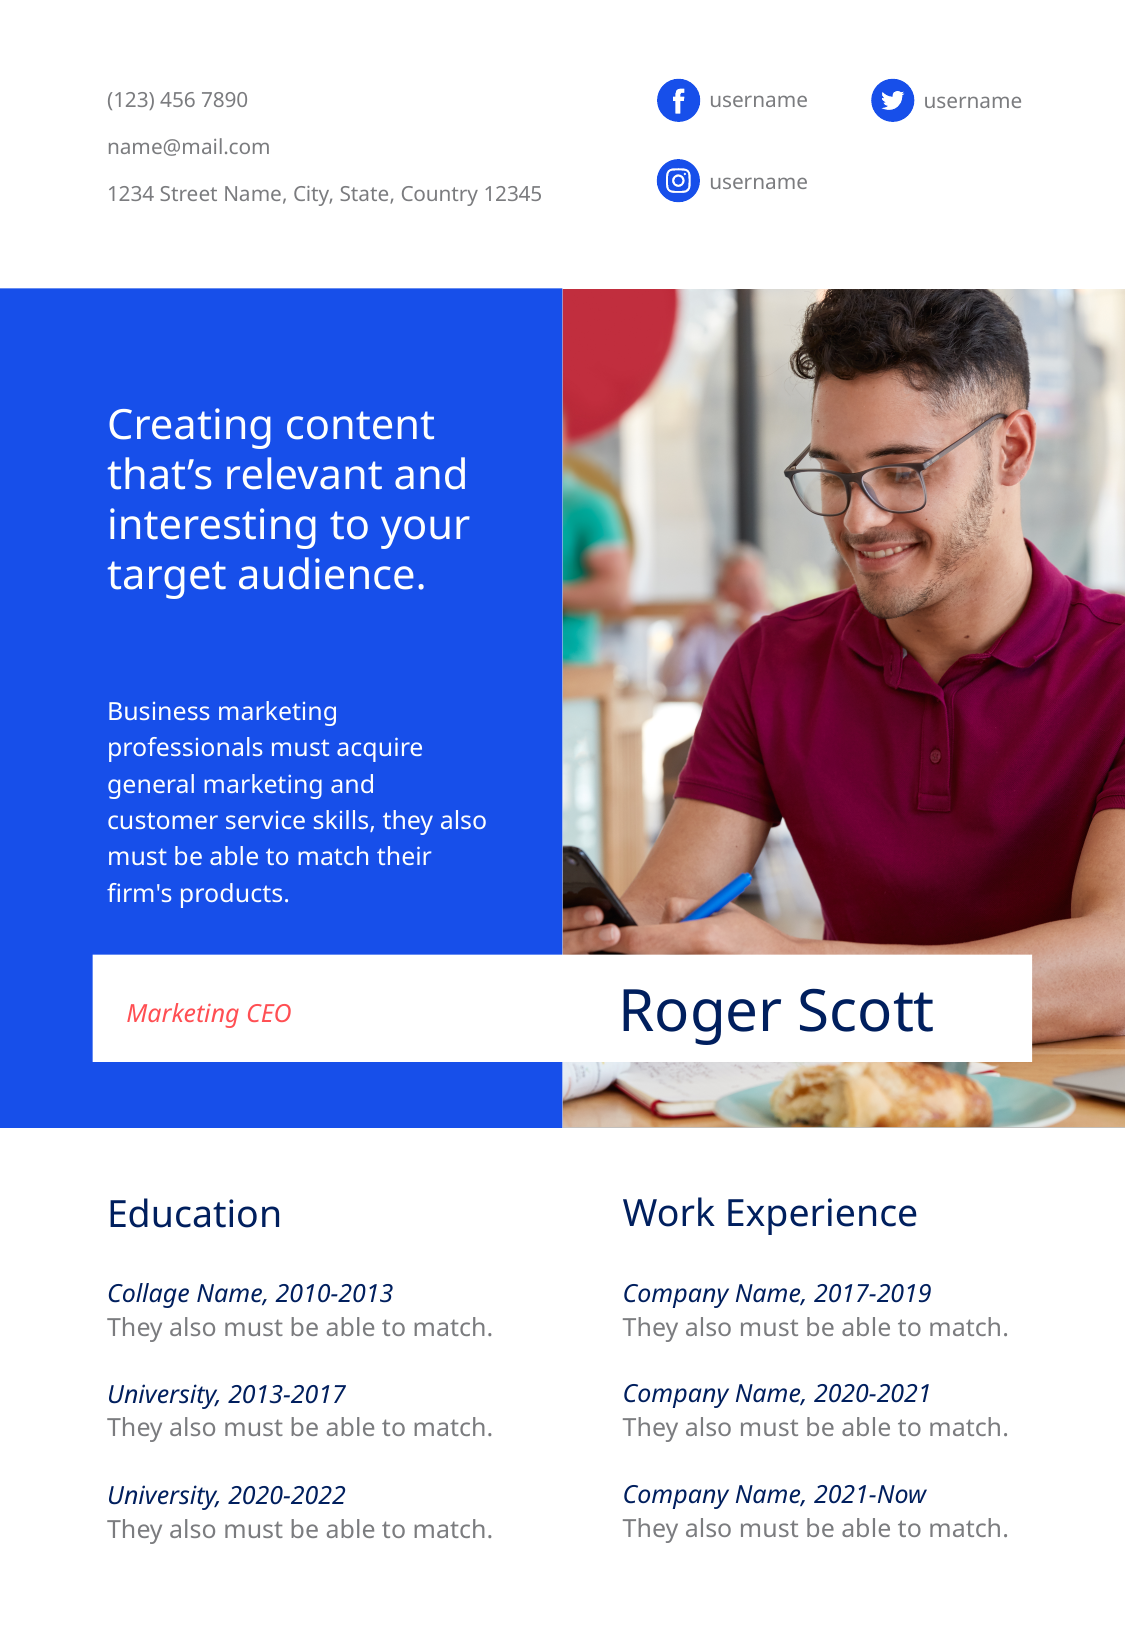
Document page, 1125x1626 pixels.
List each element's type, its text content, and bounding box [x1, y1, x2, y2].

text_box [657, 78, 1054, 122]
text_box Company Name, 2017-2019 [607, 1263, 1032, 1315]
text_box Company Name, 2021-Now [607, 1465, 1032, 1517]
text_box Collage Name, 2010-2013 [92, 1263, 517, 1315]
text_box Creating content that’s relevant and interesting to your target audience. [92, 390, 505, 605]
text_box University, 2013-2017 [92, 1364, 517, 1416]
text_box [656, 159, 840, 203]
text_box Company Name, 2020-2021 [607, 1363, 1032, 1415]
picture [562, 288, 1125, 1128]
text_box University, 2020-2022 [92, 1465, 517, 1517]
text_box They also must be able to match. [92, 1416, 517, 1450]
text_box They also must be able to match. [607, 1415, 1032, 1449]
text_box Education [92, 1182, 517, 1242]
text_box Work Experience [607, 1181, 1032, 1242]
text_box They also must be able to match. [92, 1517, 517, 1551]
text_box [0, 287, 563, 1129]
text_box [92, 953, 562, 1063]
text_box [92, 78, 568, 214]
text_box They also must be able to match. [607, 1517, 1032, 1551]
text_box They also must be able to match. [92, 1315, 517, 1349]
text_box They also must be able to match. [607, 1315, 1032, 1349]
text_box Business marketing professionals must acquire general marketing and customer service skills, they also must be able to match their firm's products. [92, 682, 505, 915]
text_box Marketing CEO [111, 983, 562, 1035]
